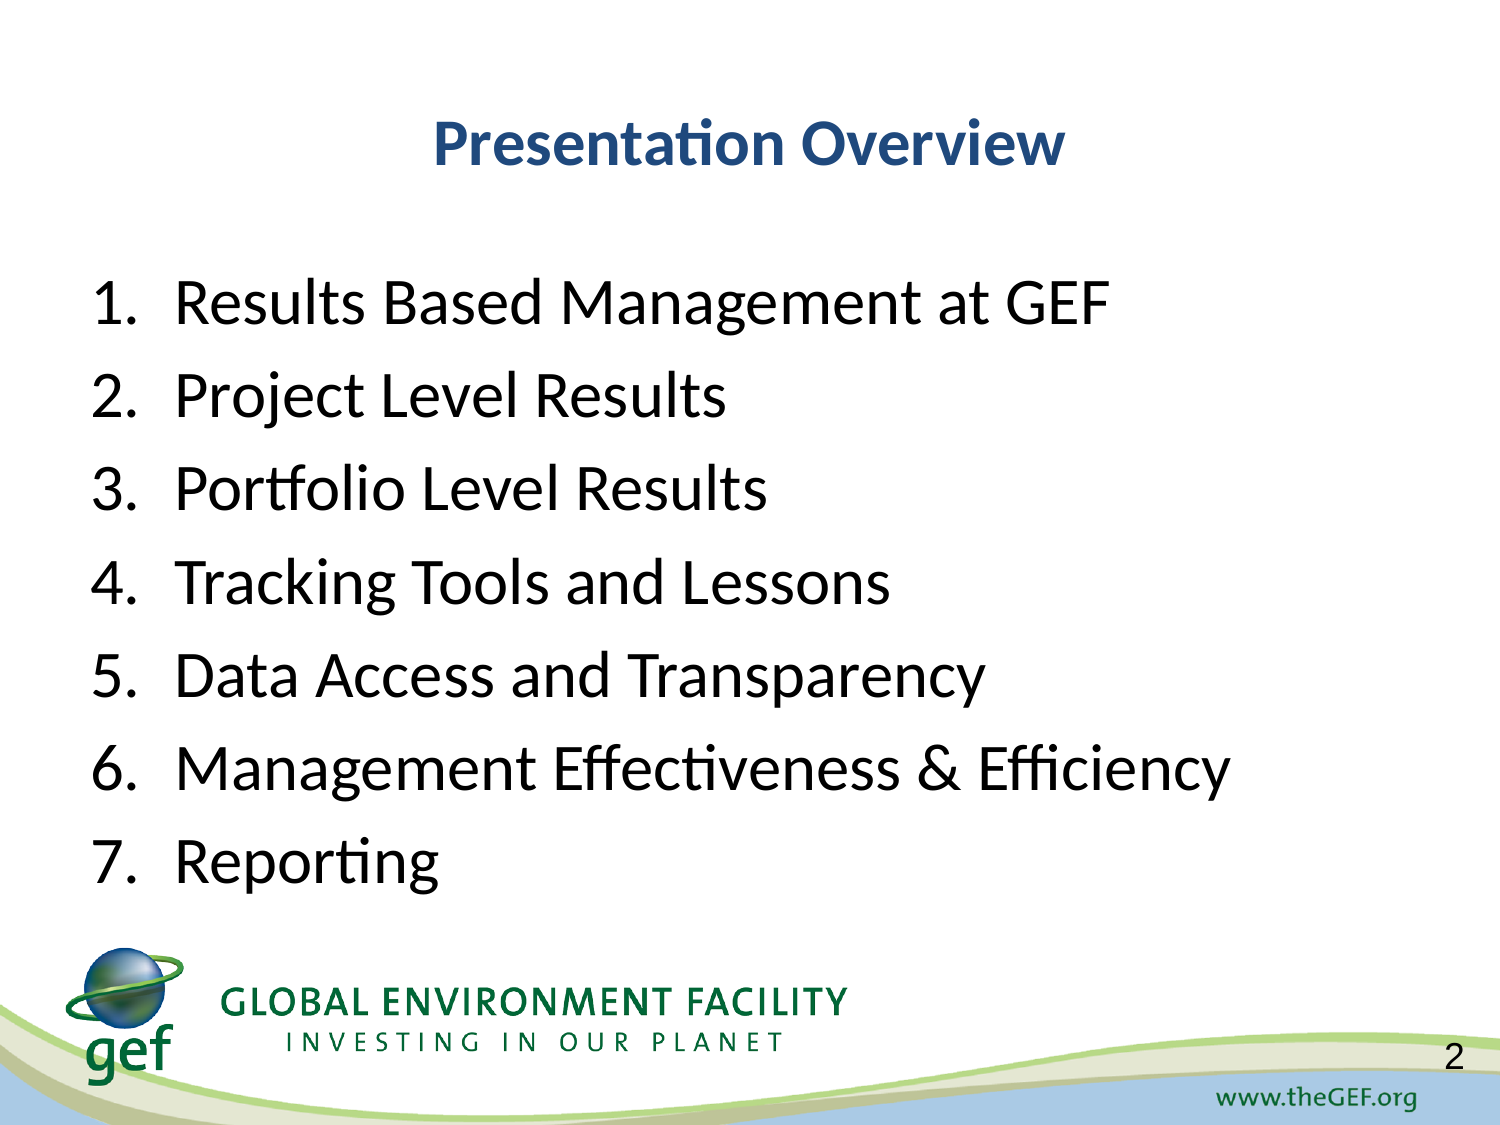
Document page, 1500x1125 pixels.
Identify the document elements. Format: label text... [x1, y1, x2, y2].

picture [0, 920, 1500, 1125]
list Results Based Management at GEF Project Level Results Portfolio Level Results Tracking Tools and Lessons Data Access and Transparency Management Effectiveness & Efficiency Reporting [74, 249, 1426, 993]
slide_number 2 [1417, 1012, 1500, 1095]
title Presentation Overview [74, 44, 1426, 233]
